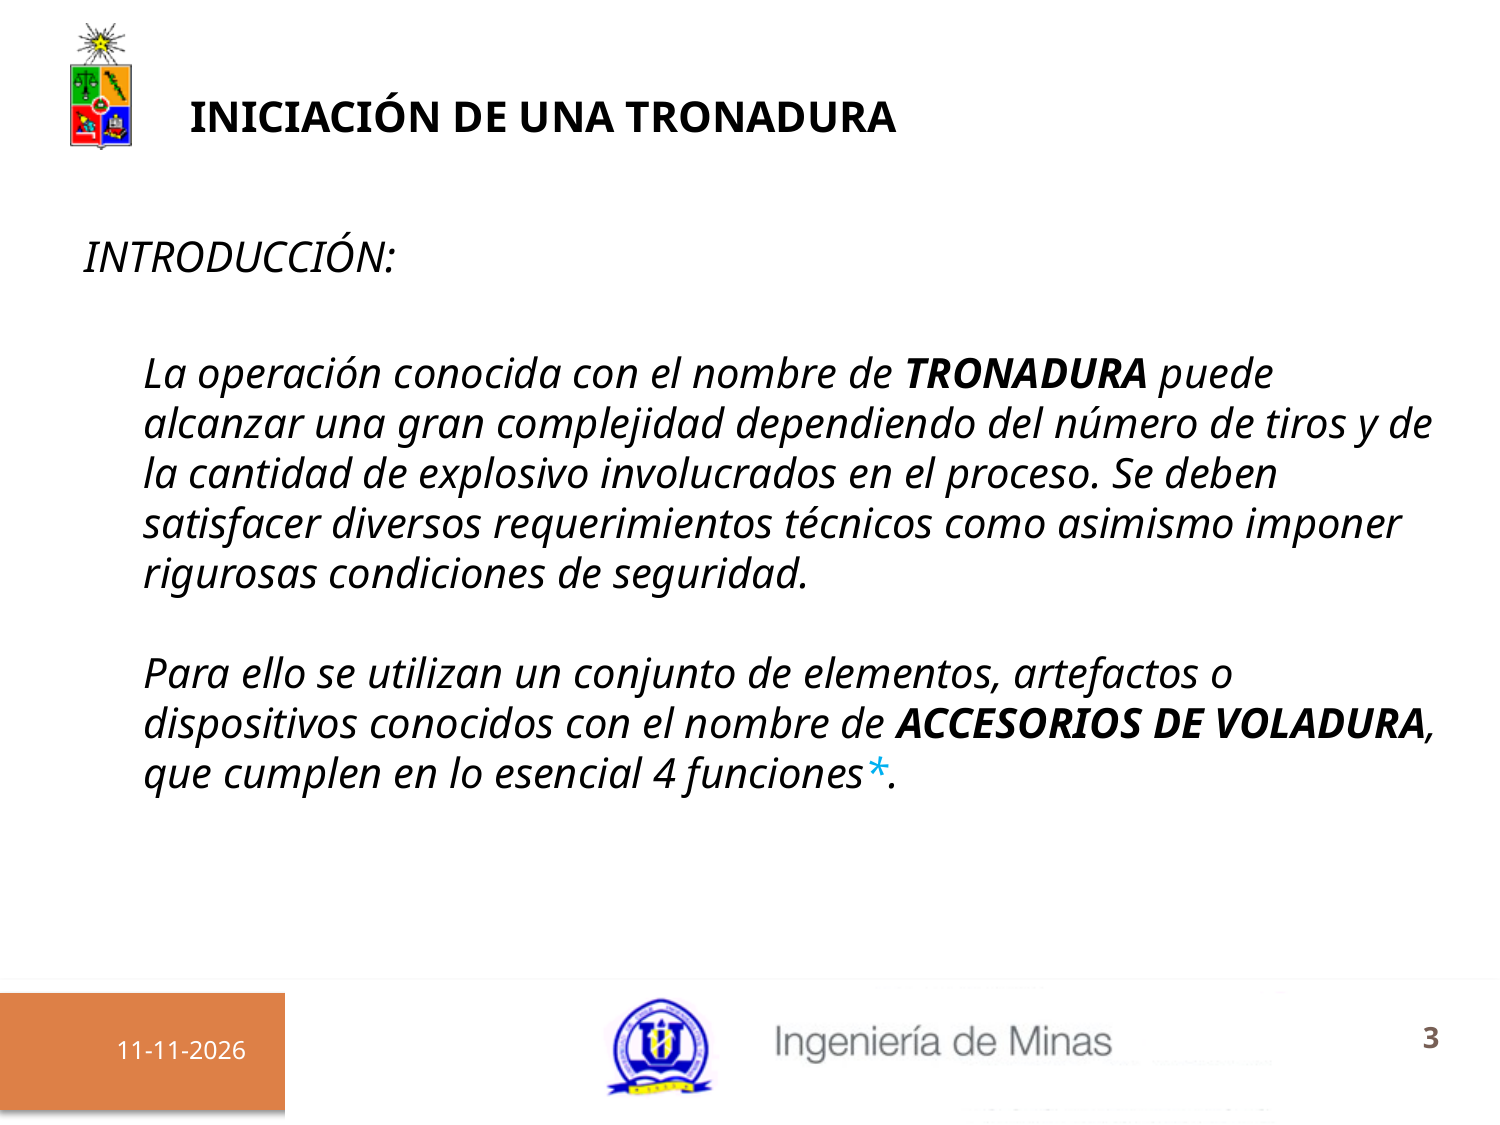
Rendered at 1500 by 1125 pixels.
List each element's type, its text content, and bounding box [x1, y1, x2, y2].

picture [69, 23, 132, 151]
text_box Iniciación de una tronadura [175, 81, 1266, 148]
text_box Introducción: [70, 222, 1161, 289]
picture [285, 980, 1500, 1125]
text_box La operación conocida con el nombre de TRONADURA puede alcanzar una gran complejidad dependiendo del número de tiros y de la cantidad de explosivo involucrados en el proceso. Se deben satisfacer diversos requerimientos técnicos como asimismo imponer rigurosas condiciones de seguridad. Para ello se utilizan un conjunto de elementos, artefactos o dispositivos conocidos con el nombre de ACCESORIOS DE VOLADURA, que cumplen en lo esencial 4 funciones*. [128, 339, 1454, 855]
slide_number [12, 995, 279, 1108]
